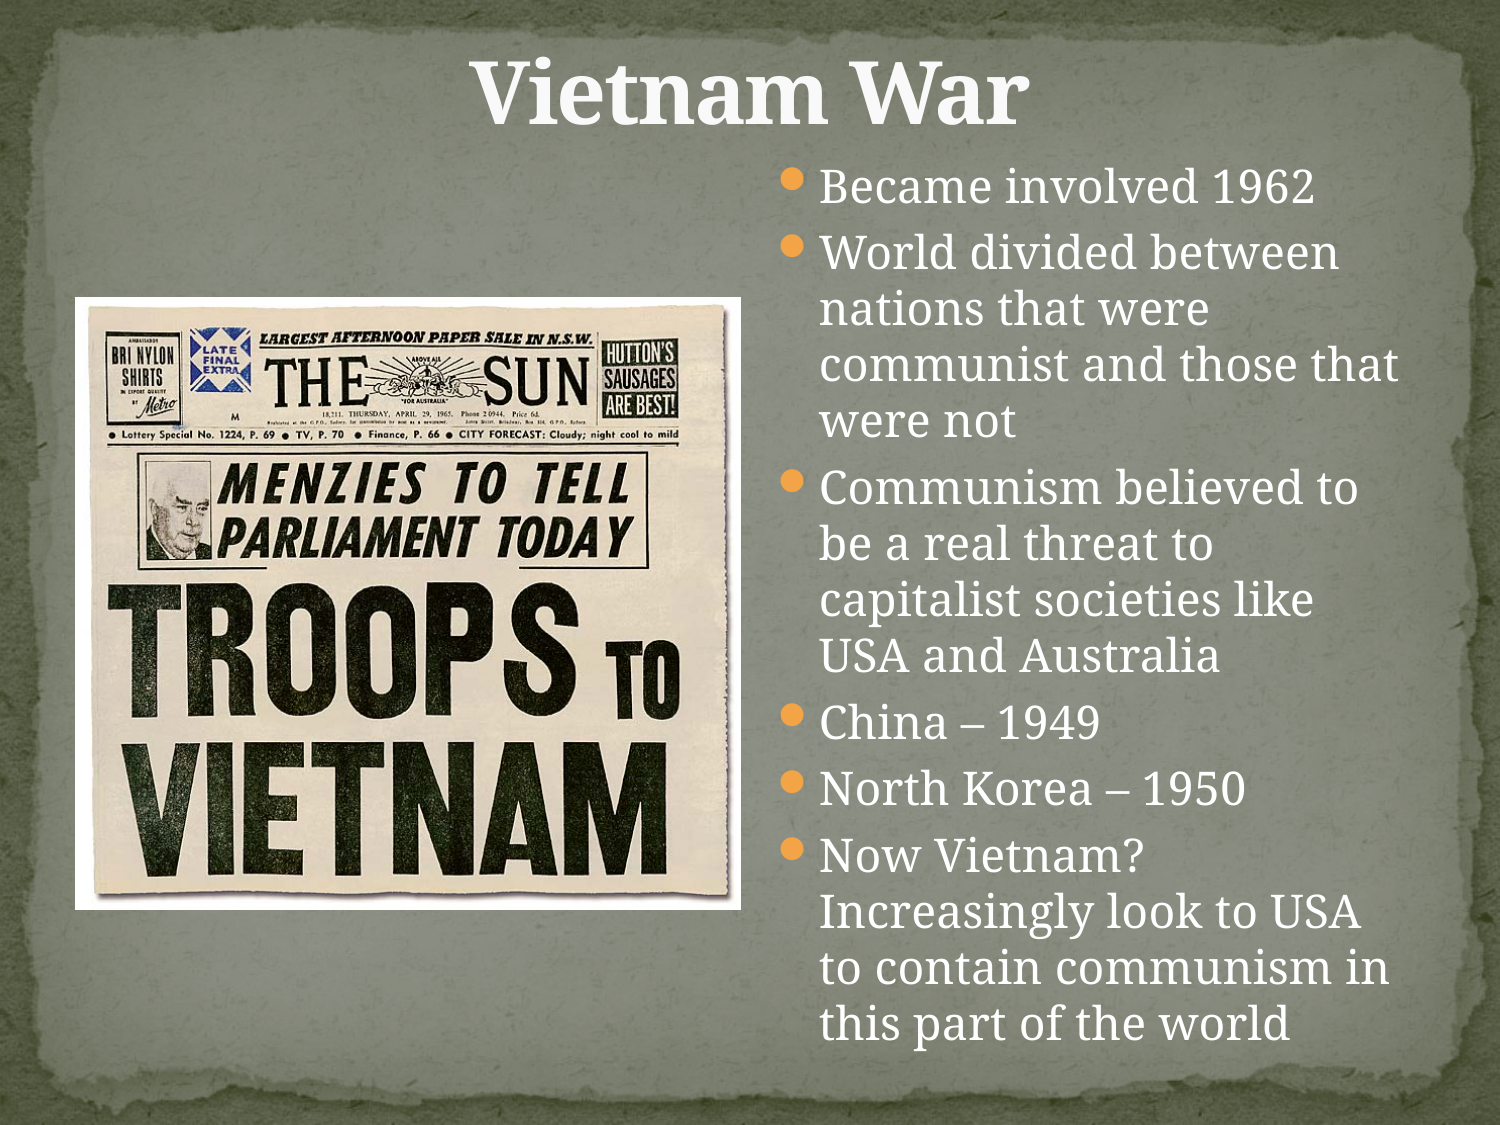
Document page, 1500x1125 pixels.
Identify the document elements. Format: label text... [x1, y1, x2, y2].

list Became involved 1962 World divided between nations that were communist and those that were not Communism believed to be a real threat to capitalist societies like USA and Australia China – 1949 North Korea – 1950 Now Vietnam? Increasingly look to USA to contain communism in this part of the world [762, 149, 1429, 1059]
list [77, 300, 740, 908]
title Vietnam War [74, 24, 1425, 150]
